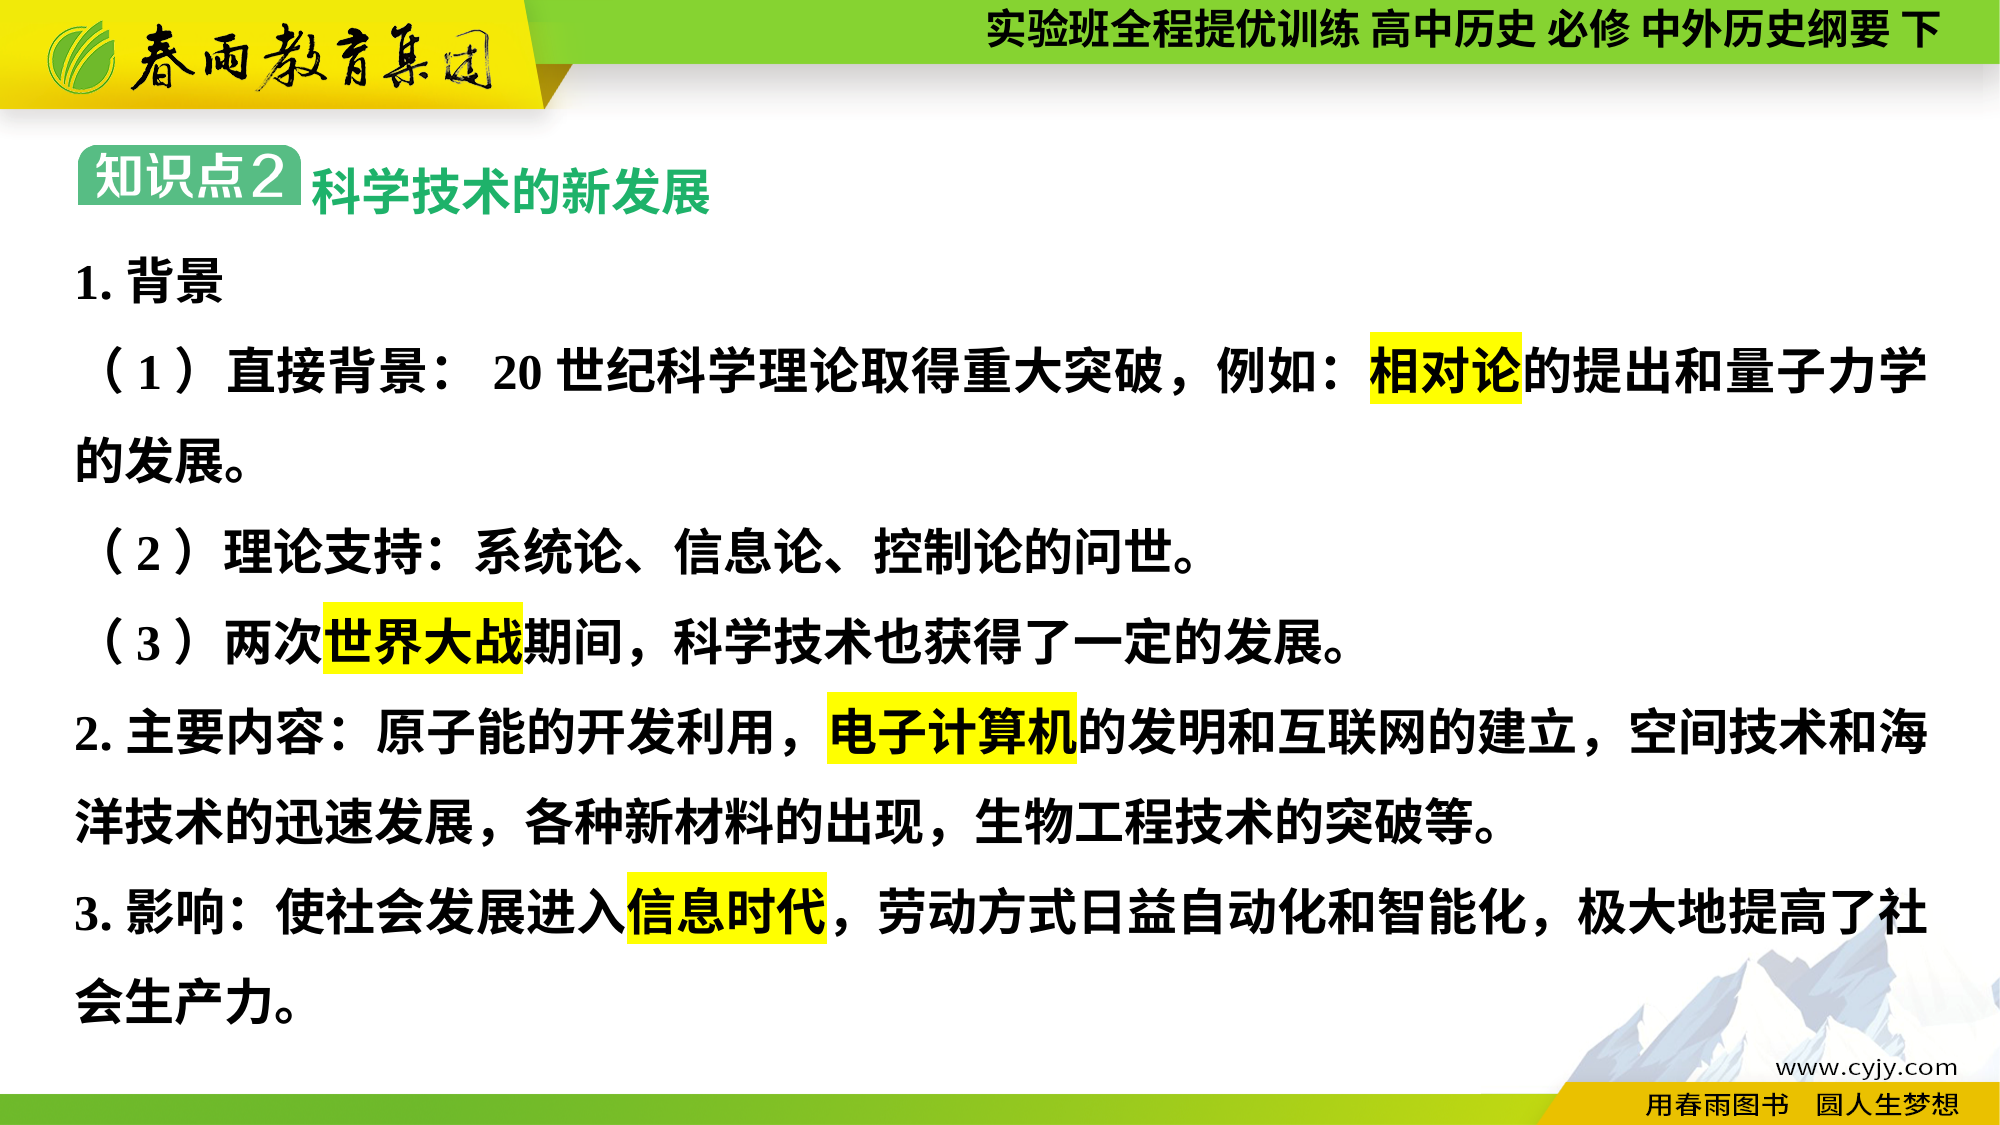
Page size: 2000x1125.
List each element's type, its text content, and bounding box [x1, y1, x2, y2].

picture [0, 0, 2000, 1125]
list 科学技术的新发展 1.背景 （1）直接背景：20世纪科学理论取得重大突破，例如：相对论的提出和量子力学的发展。 （2）理论支持：系统论、信息论、控制论的问世。 （3）两次世界大战期间，科学技术也获得了一定的发展。 2.主要内容：原子能的开发利用，电子计算机的发明和互联网的建立，空间技术和海洋技术的迅速发展，各种新材料的出现，生物工程技术的突破等。 3.影响：使社会发展进入信息时代，劳动方式日益自动化和智能化，极大地提高了社会生产力。 [59, 122, 1944, 1047]
